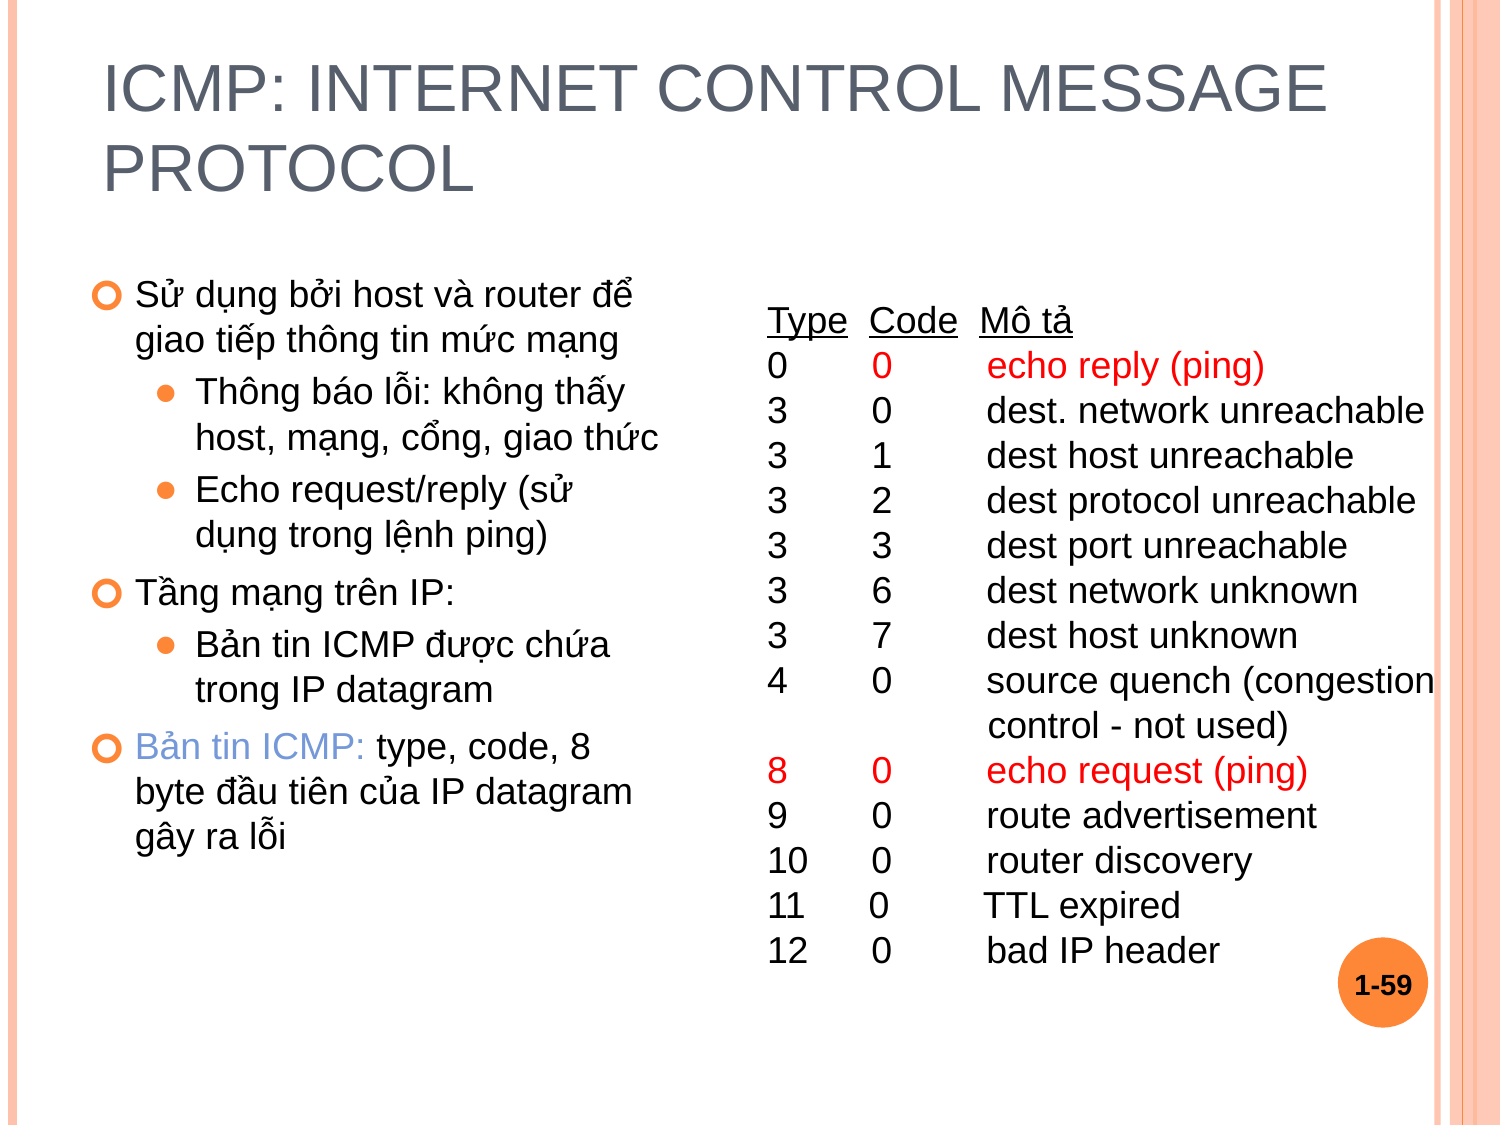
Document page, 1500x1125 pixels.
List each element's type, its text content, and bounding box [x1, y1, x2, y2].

title ICMP: Internet Control Message Protocol [87, 37, 1421, 225]
text_box Type Code Mô tả 0 0 echo reply (ping) 3 0 dest. network unreachable 3 1 dest host unreachable 3 2 dest protocol unreachable 3 3 dest port unreachable 3 6 dest network unknown 3 7 dest host unknown 4 0 source quench (congestion control - not used) 8 0 echo request (ping) 9 0 route advertisement 10 0 router discovery 11 0 TTL expired 12 0 bad IP header [752, 288, 1451, 1069]
list Sử dụng bởi host và router để giao tiếp thông tin mức mạng Thông báo lỗi: không thấy host, mạng, cổng, giao thức Echo request/reply (sử dụng trong lệnh ping) Tầng mạng trên IP: Bản tin ICMP được chứa trong IP datagram Bản tin ICMP: type, code, 8 byte đầu tiên của IP datagram gây ra lỗi [75, 262, 675, 1013]
